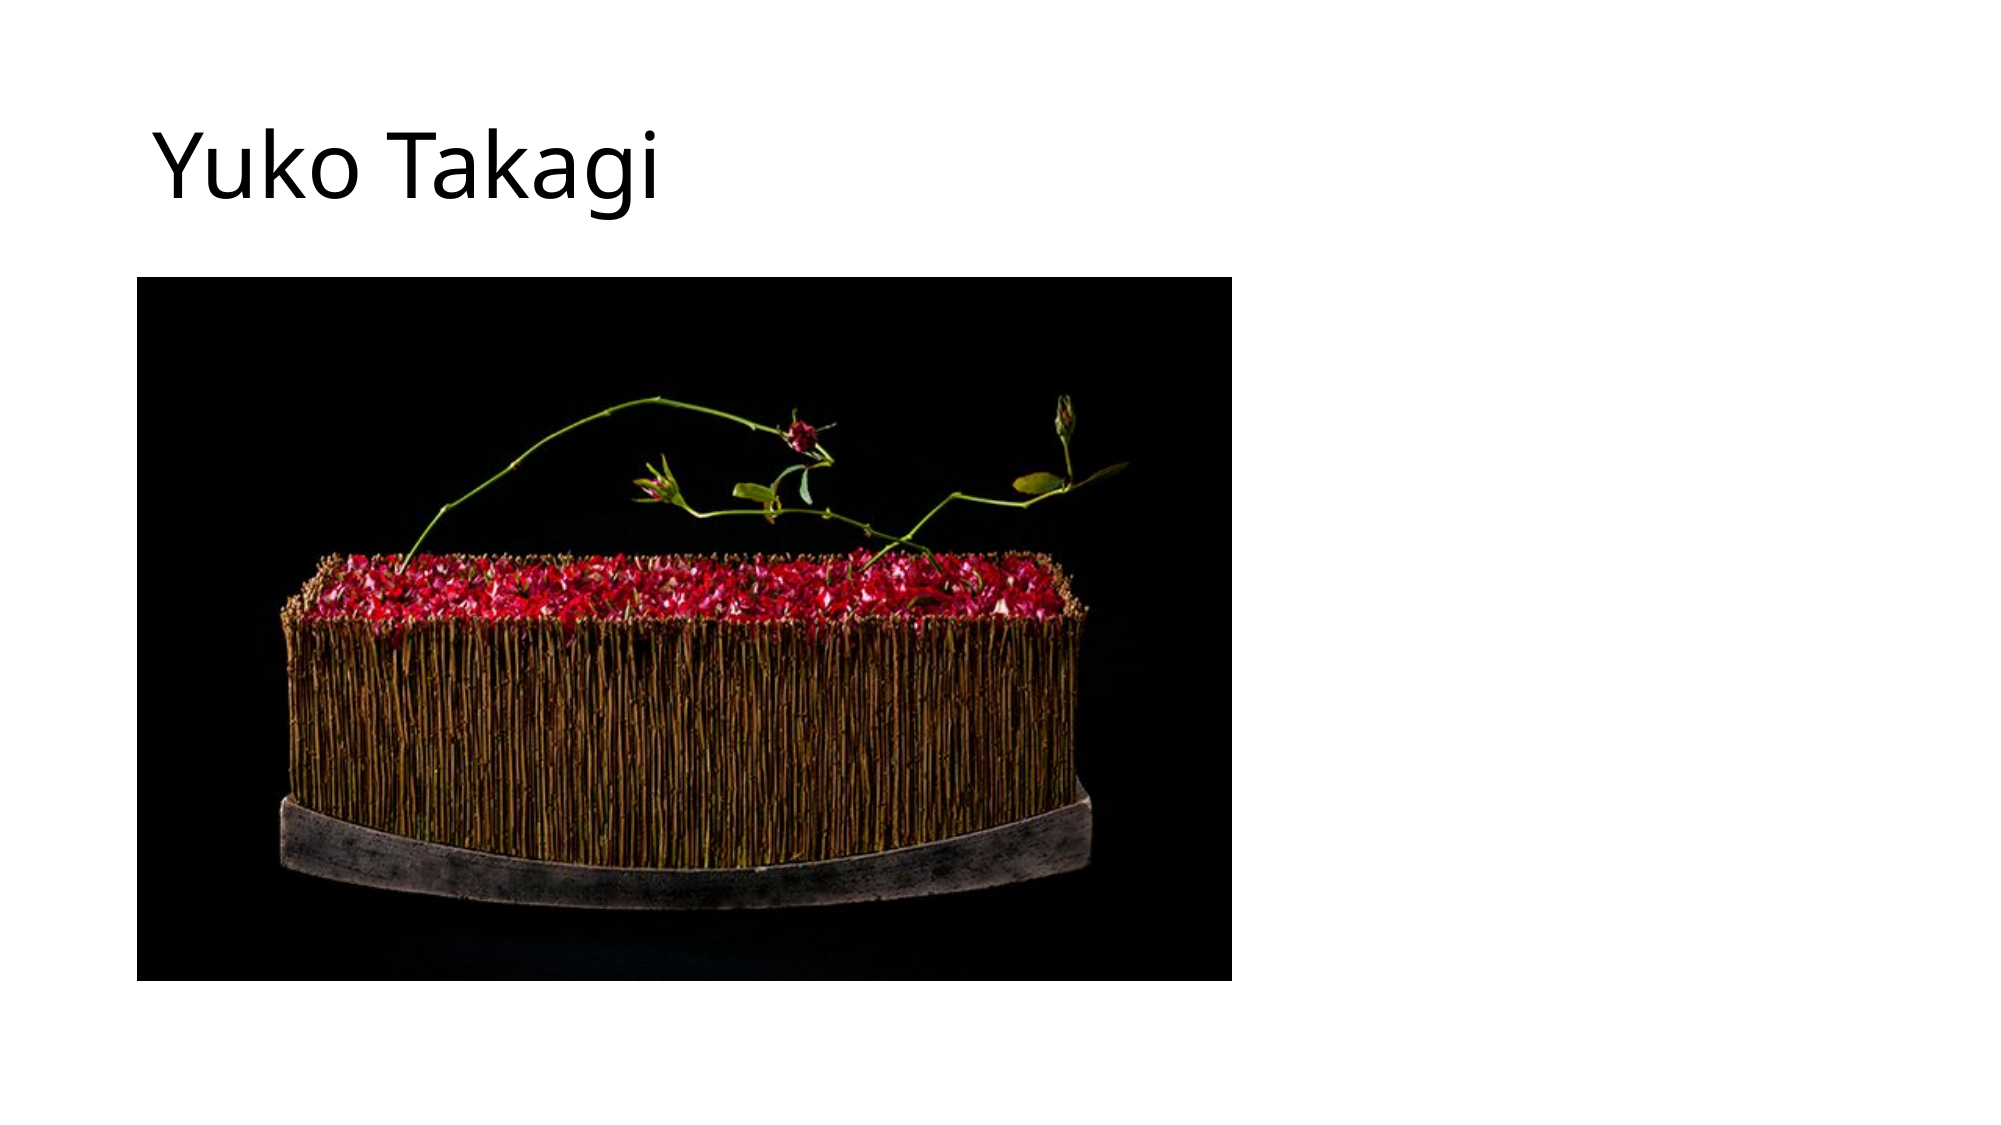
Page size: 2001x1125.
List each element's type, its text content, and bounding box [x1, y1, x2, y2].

title Yuko Takagi [137, 59, 1863, 278]
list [137, 277, 1232, 981]
